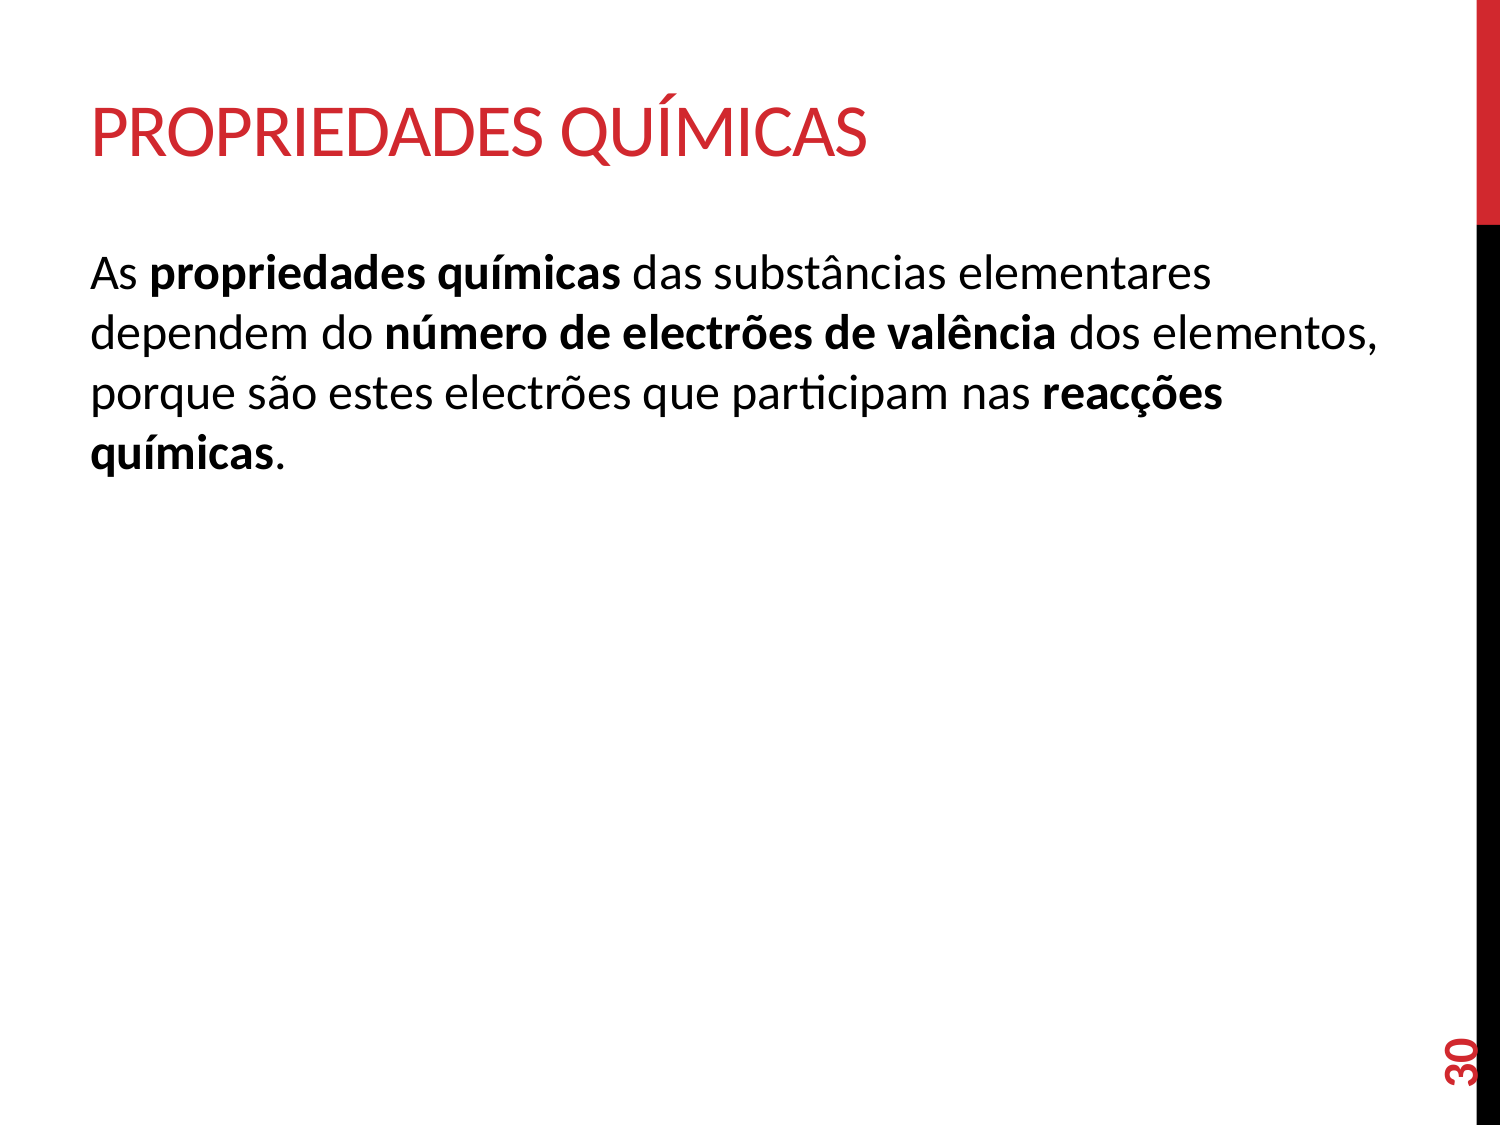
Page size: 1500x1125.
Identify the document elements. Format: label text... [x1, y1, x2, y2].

slide_number 30 [1427, 887, 1488, 1104]
list As propriedades químicas das substâncias elementares dependem do número de electrões de valência dos elementos, porque são estes electrões que participam nas reacções químicas. [75, 231, 1447, 1005]
text_box propriedades Químicas [75, 7, 1447, 179]
